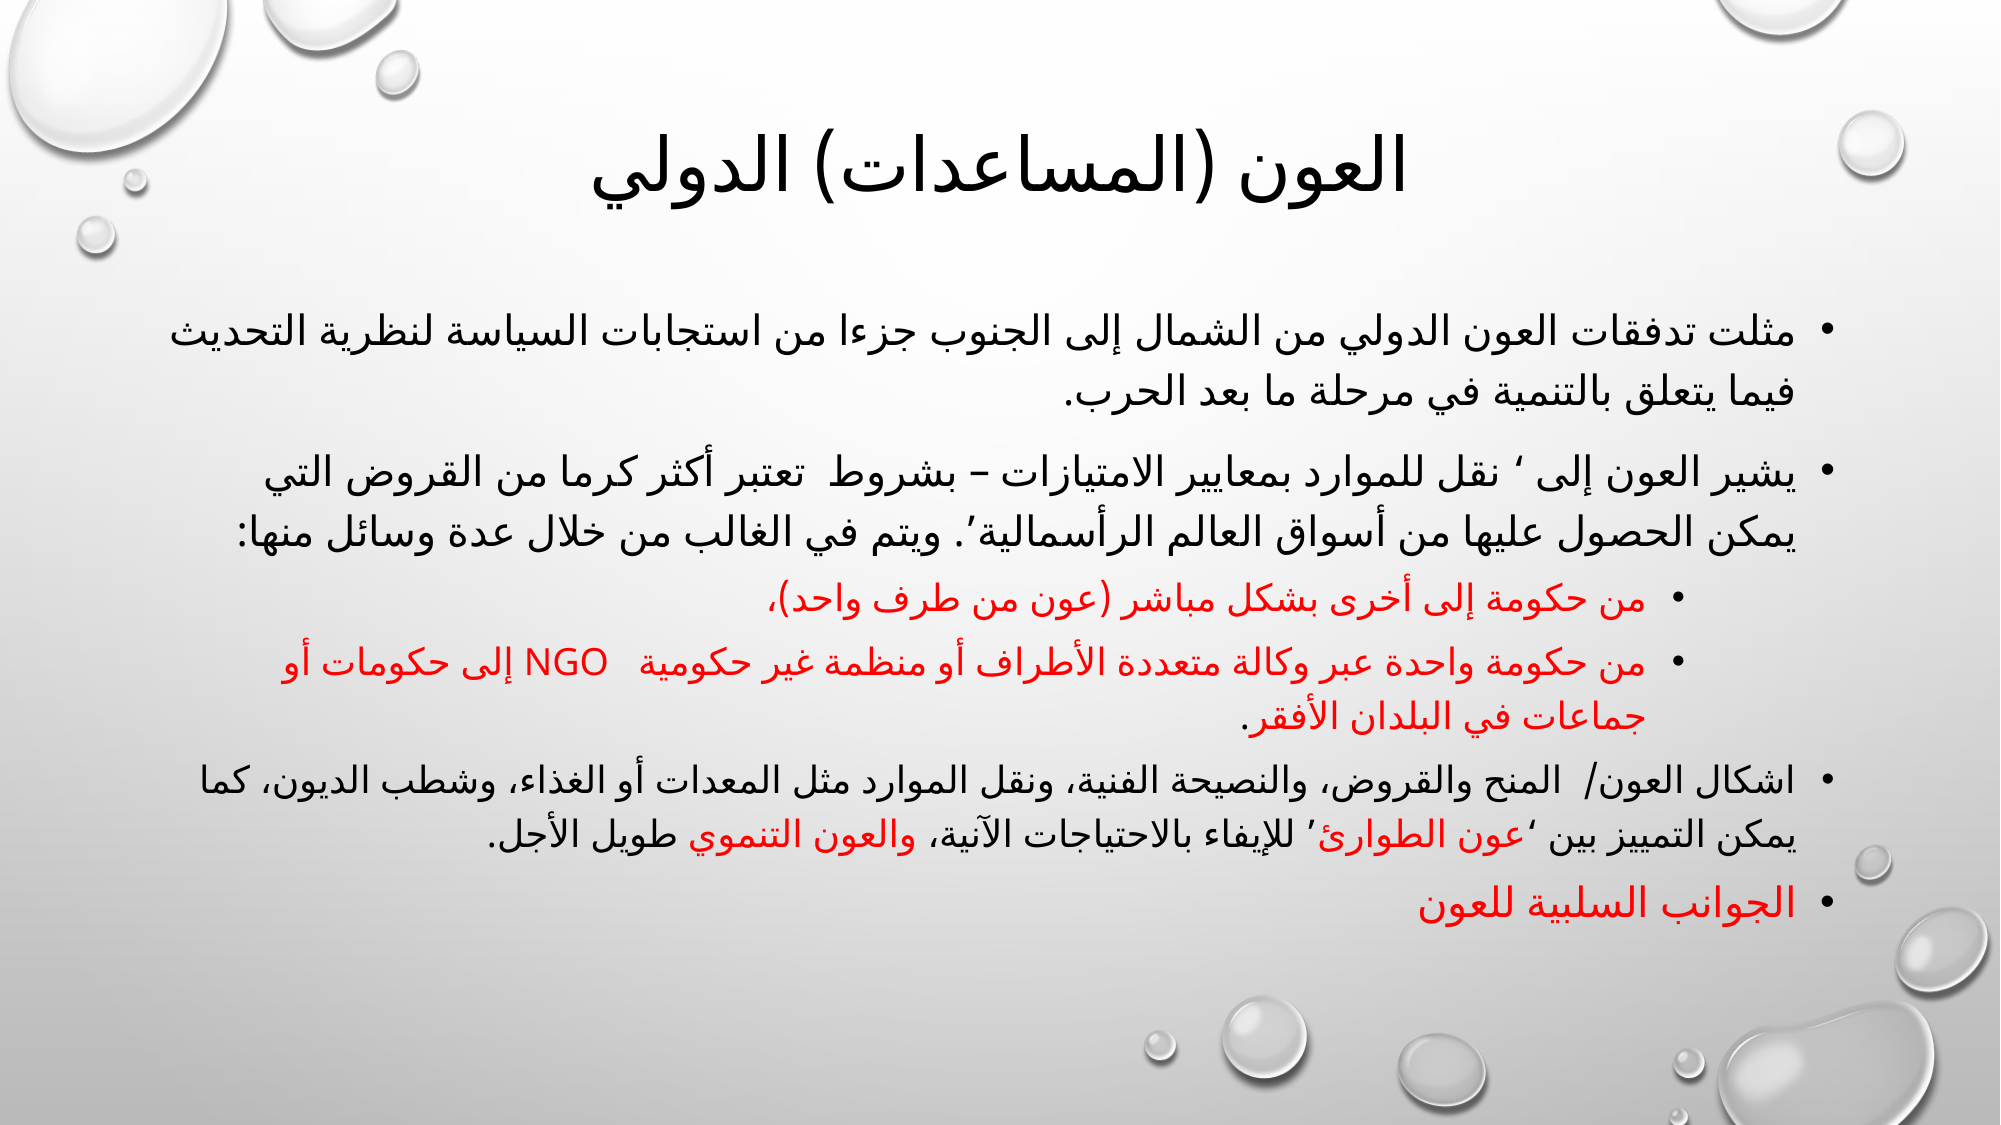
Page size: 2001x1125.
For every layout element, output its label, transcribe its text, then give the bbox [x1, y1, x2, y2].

picture [0, 0, 2000, 1125]
title العون (المساعدات) الدولي [149, 101, 1851, 234]
list مثلت تدفقات العون الدولي من الشمال إلى الجنوب جزءا من استجابات السياسة لنظرية التحديث فيما يتعلق بالتنمية في مرحلة ما بعد الحرب. يشير العون إلى ‘ نقل للموارد بمعايير الامتيازات – بشروط تعتبر أكثر كرما من القروض التي يمكن الحصول عليها من أسواق العالم الرأسمالية’. ويتم في الغالب من خلال عدة وسائل منها: من حكومة إلى أخرى بشكل مباشر (عون من طرف واحد)، من حكومة واحدة عبر وكالة متعددة الأطراف أو منظمة غير حكومية NGO إلى حكومات أو جماعات في البلدان الأفقر. اشكال العون/ المنح والقروض، والنصيحة الفنية، ونقل الموارد مثل المعدات أو الغذاء، وشطب الديون، كما يمكن التمييز بين ‘عون الطوارئ’ للإيفاء بالاحتياجات الآنية، والعون التنموي طويل الأجل. الجوانب السلبية للعون [149, 286, 1850, 950]
